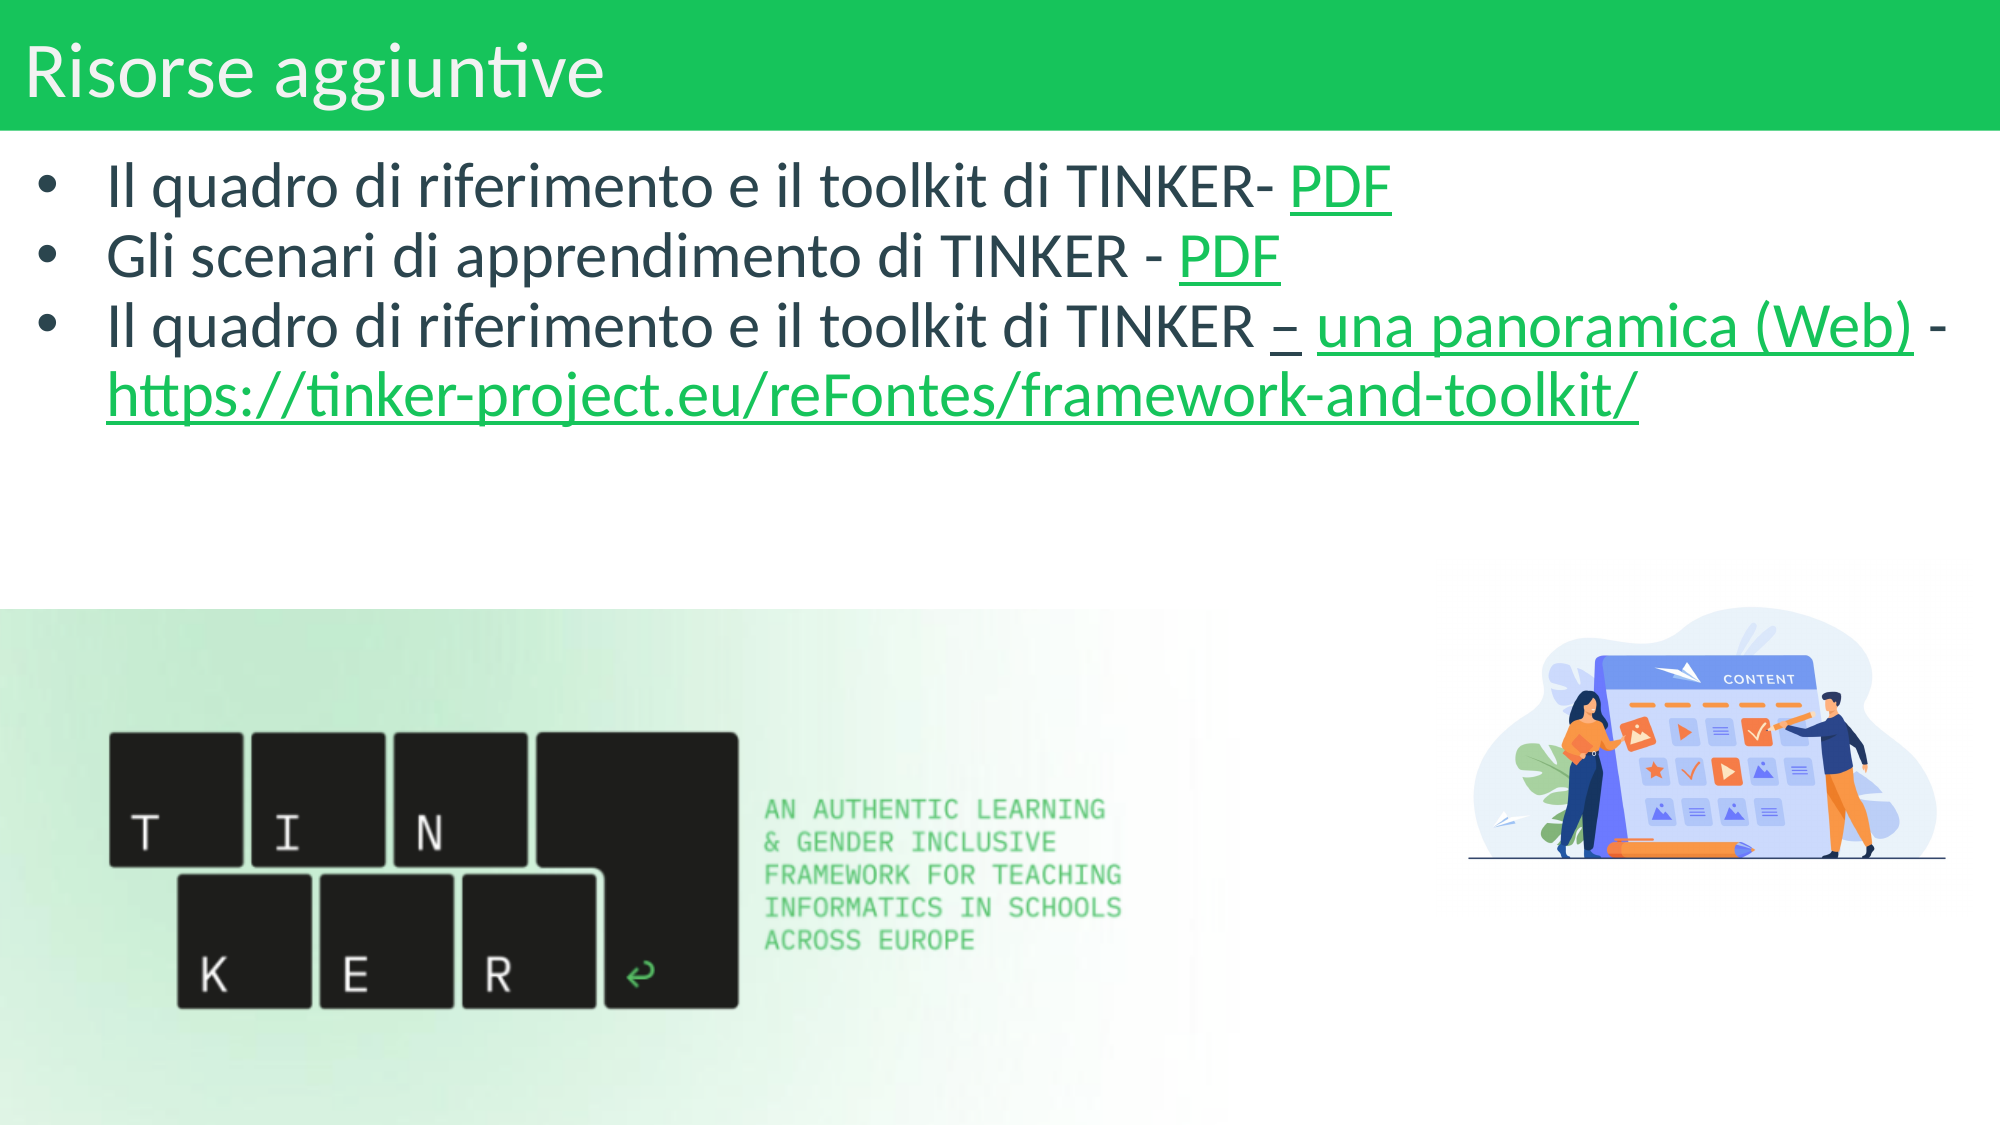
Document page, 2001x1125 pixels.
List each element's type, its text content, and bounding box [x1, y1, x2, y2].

picture [0, 609, 1382, 1125]
picture [1435, 559, 1973, 918]
list Il quadro di riferimento e il toolkit di TINKER- PDF Gli scenari di apprendimento di TINKER - PDF Il quadro di riferimento e il toolkit di TINKER – una panoramica (Web) - https://tinker-project.eu/reFontes/framework-and-toolkit/ [16, 144, 1976, 1108]
title Risorse aggiuntive [16, 13, 1976, 131]
